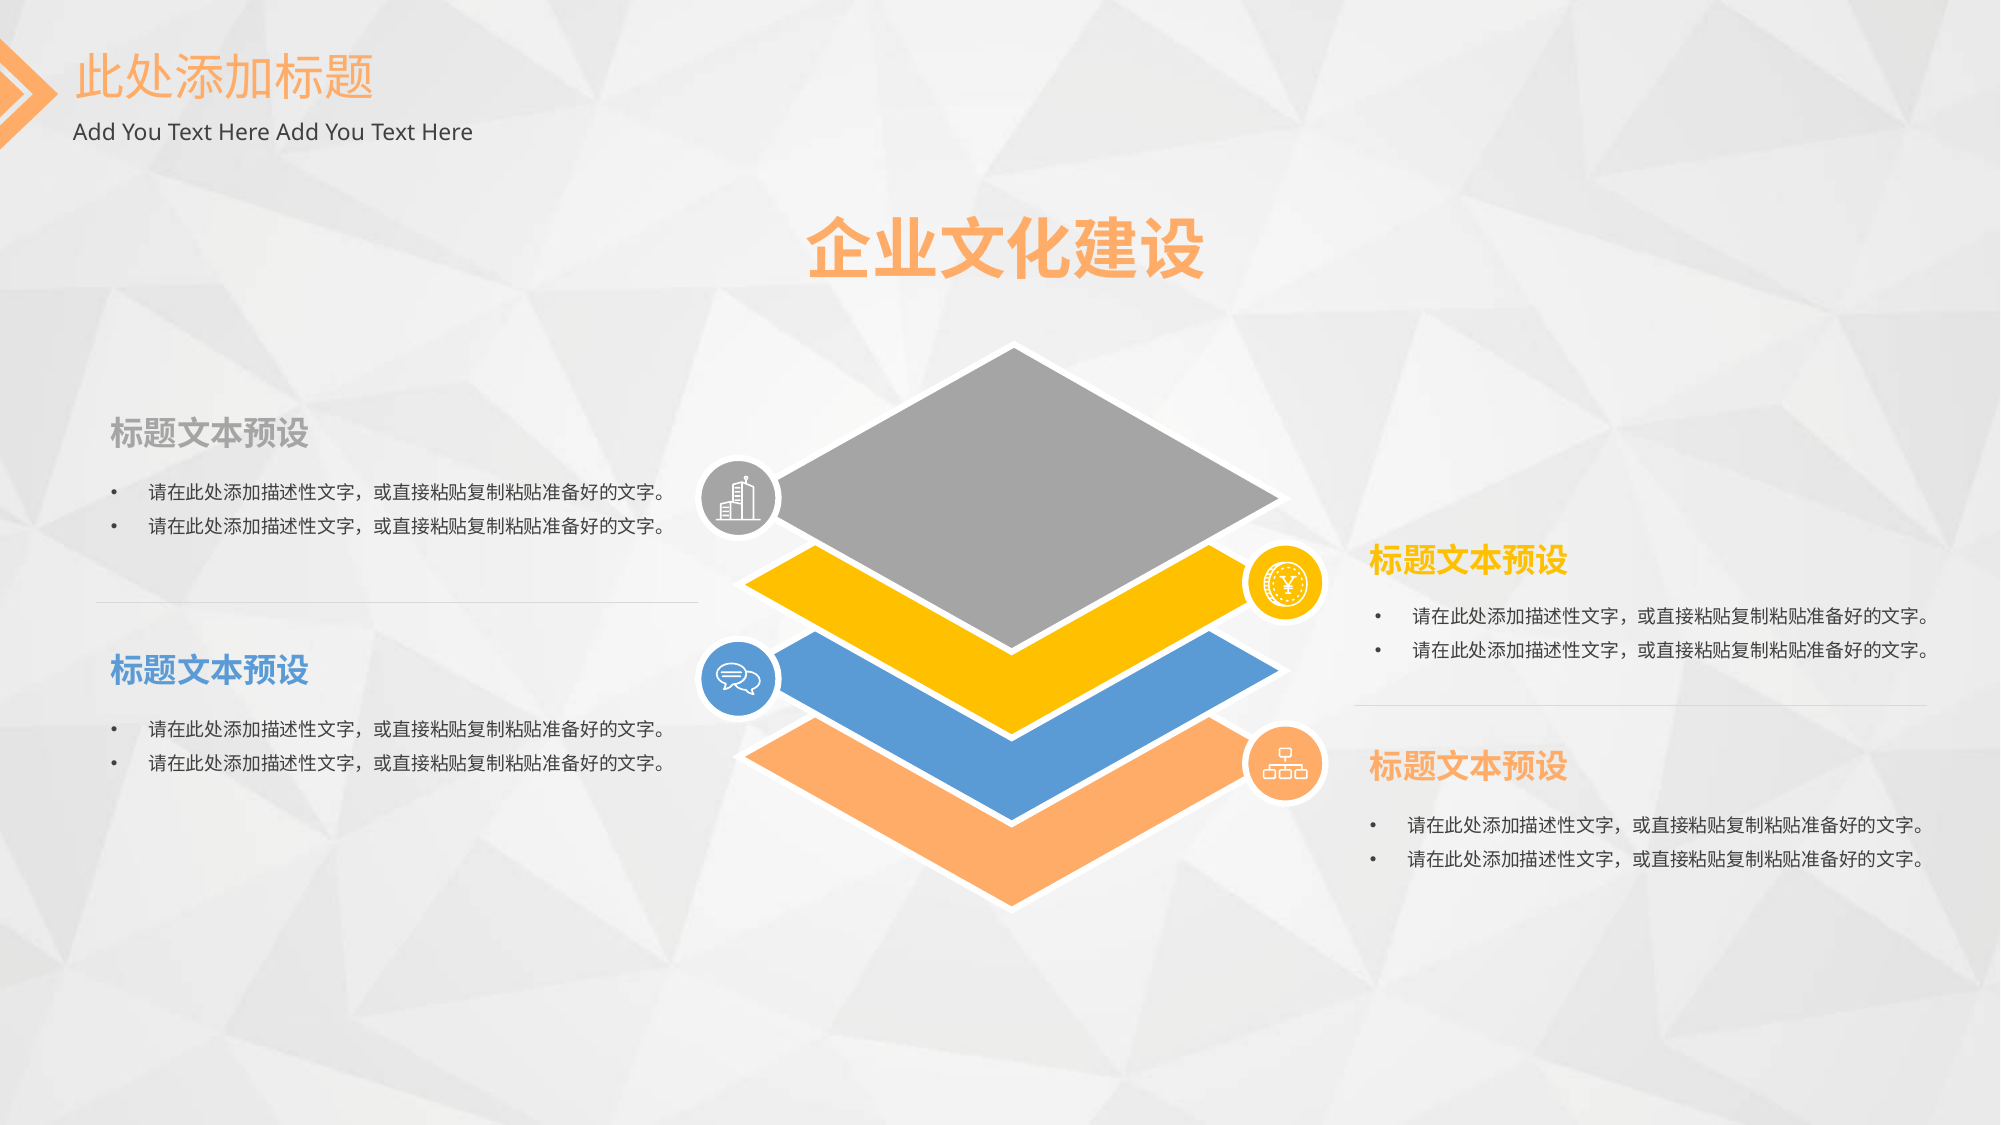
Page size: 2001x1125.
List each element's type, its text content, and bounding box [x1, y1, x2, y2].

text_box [0, 38, 59, 150]
text_box [697, 637, 780, 699]
text_box [1278, 747, 1292, 762]
text_box [718, 456, 759, 462]
text_box 标题文本预设 [96, 622, 668, 697]
text_box 标题文本预设 [1354, 718, 1927, 793]
text_box 标题文本预设 [1354, 512, 1927, 587]
text_box 请在此处添加描述性文字，或直接粘贴复制粘贴准备好的文字。 请在此处添加描述性文字，或直接粘贴复制粘贴准备好的文字。 [1360, 586, 2000, 690]
text_box 请在此处添加描述性文字，或直接粘贴复制粘贴准备好的文字。 请在此处添加描述性文字，或直接粘贴复制粘贴准备好的文字。 [96, 462, 792, 566]
text_box [792, 342, 1288, 653]
text_box [792, 713, 1253, 912]
text_box [1263, 561, 1308, 607]
text_box [736, 541, 1250, 740]
text_box [1262, 764, 1308, 780]
text_box Add You Text Here Add You Text Here [58, 101, 517, 153]
text_box [1244, 722, 1327, 805]
text_box [715, 662, 761, 696]
text_box [1244, 541, 1327, 624]
text_box 此处添加标题 [59, 38, 390, 101]
text_box 标题文本预设 [96, 385, 668, 460]
text_box 请在此处添加描述性文字，或直接粘贴复制粘贴准备好的文字。 请在此处添加描述性文字，或直接粘贴复制粘贴准备好的文字。 [96, 699, 792, 802]
text_box 企业文化建设 [767, 199, 1246, 294]
text_box [770, 627, 1288, 826]
picture [0, 0, 2001, 1125]
text_box 请在此处添加描述性文字，或直接粘贴复制粘贴准备好的文字。 请在此处添加描述性文字，或直接粘贴复制粘贴准备好的文字。 [1354, 795, 2000, 899]
